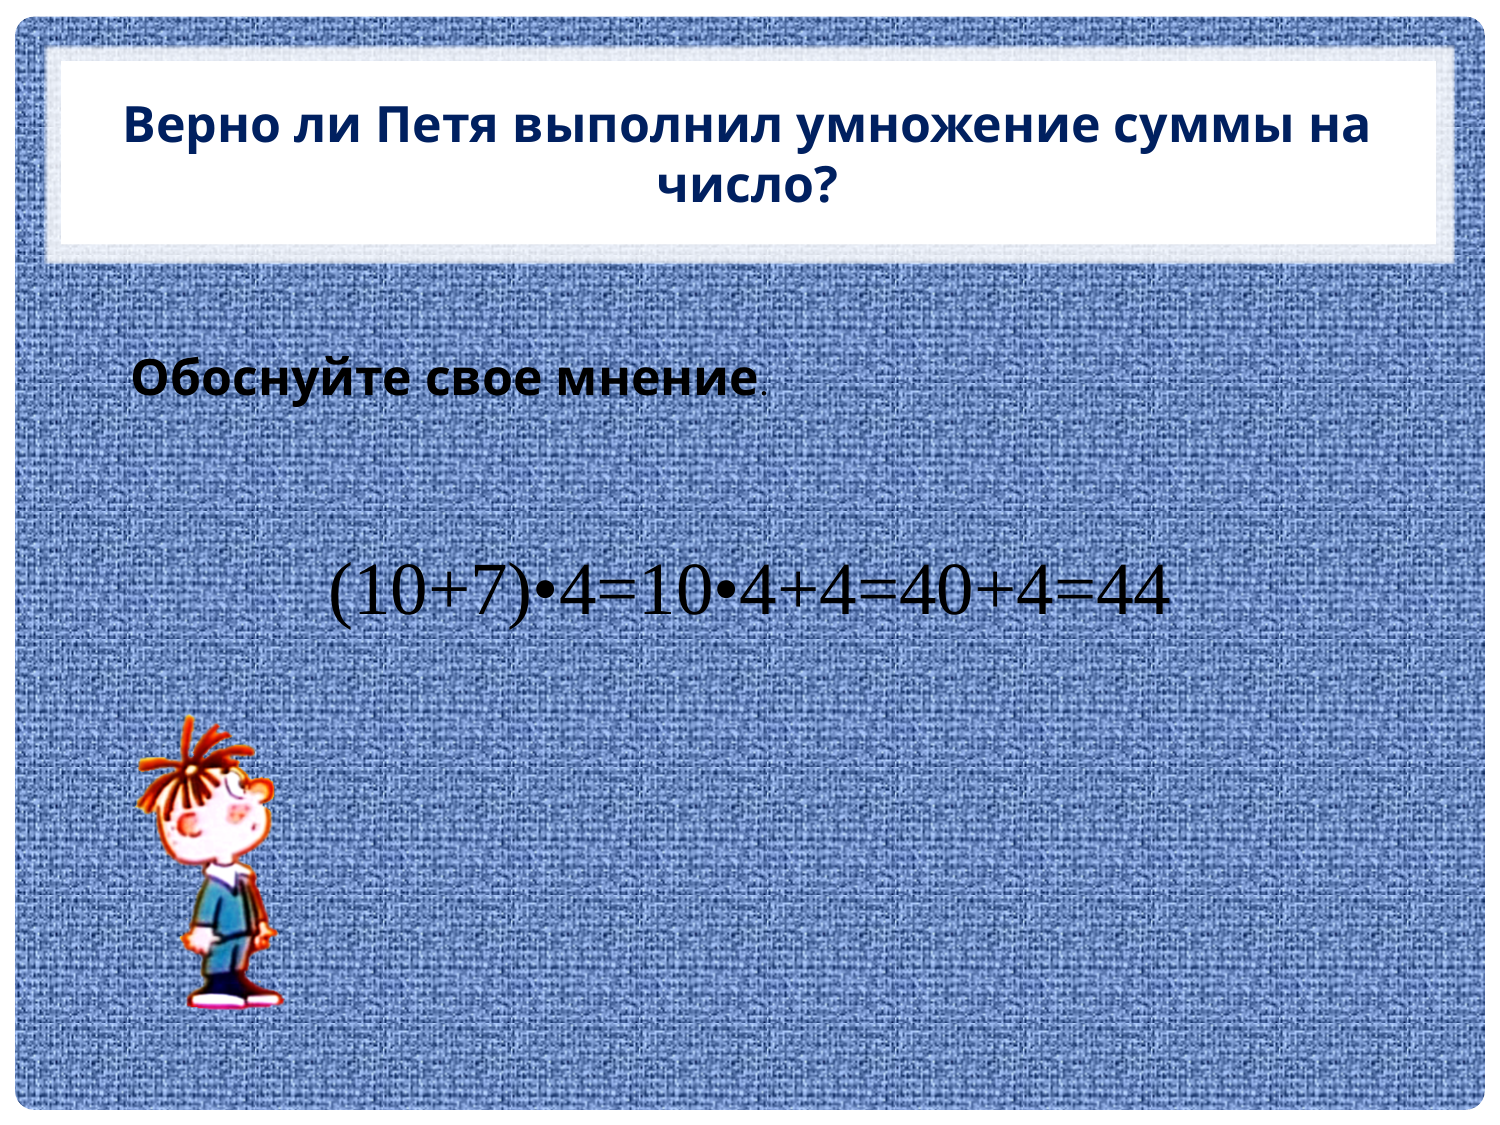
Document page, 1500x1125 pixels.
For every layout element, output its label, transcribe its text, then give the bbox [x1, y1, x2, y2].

picture [15, 16, 1485, 1110]
text_box Обоснуйте свое мнение. [115, 338, 821, 413]
text_box (10+7)•4=10•4+4=40+4=44 [313, 532, 1187, 637]
title Верно ли Петя выполнил умножение суммы на число? [69, 66, 1425, 238]
